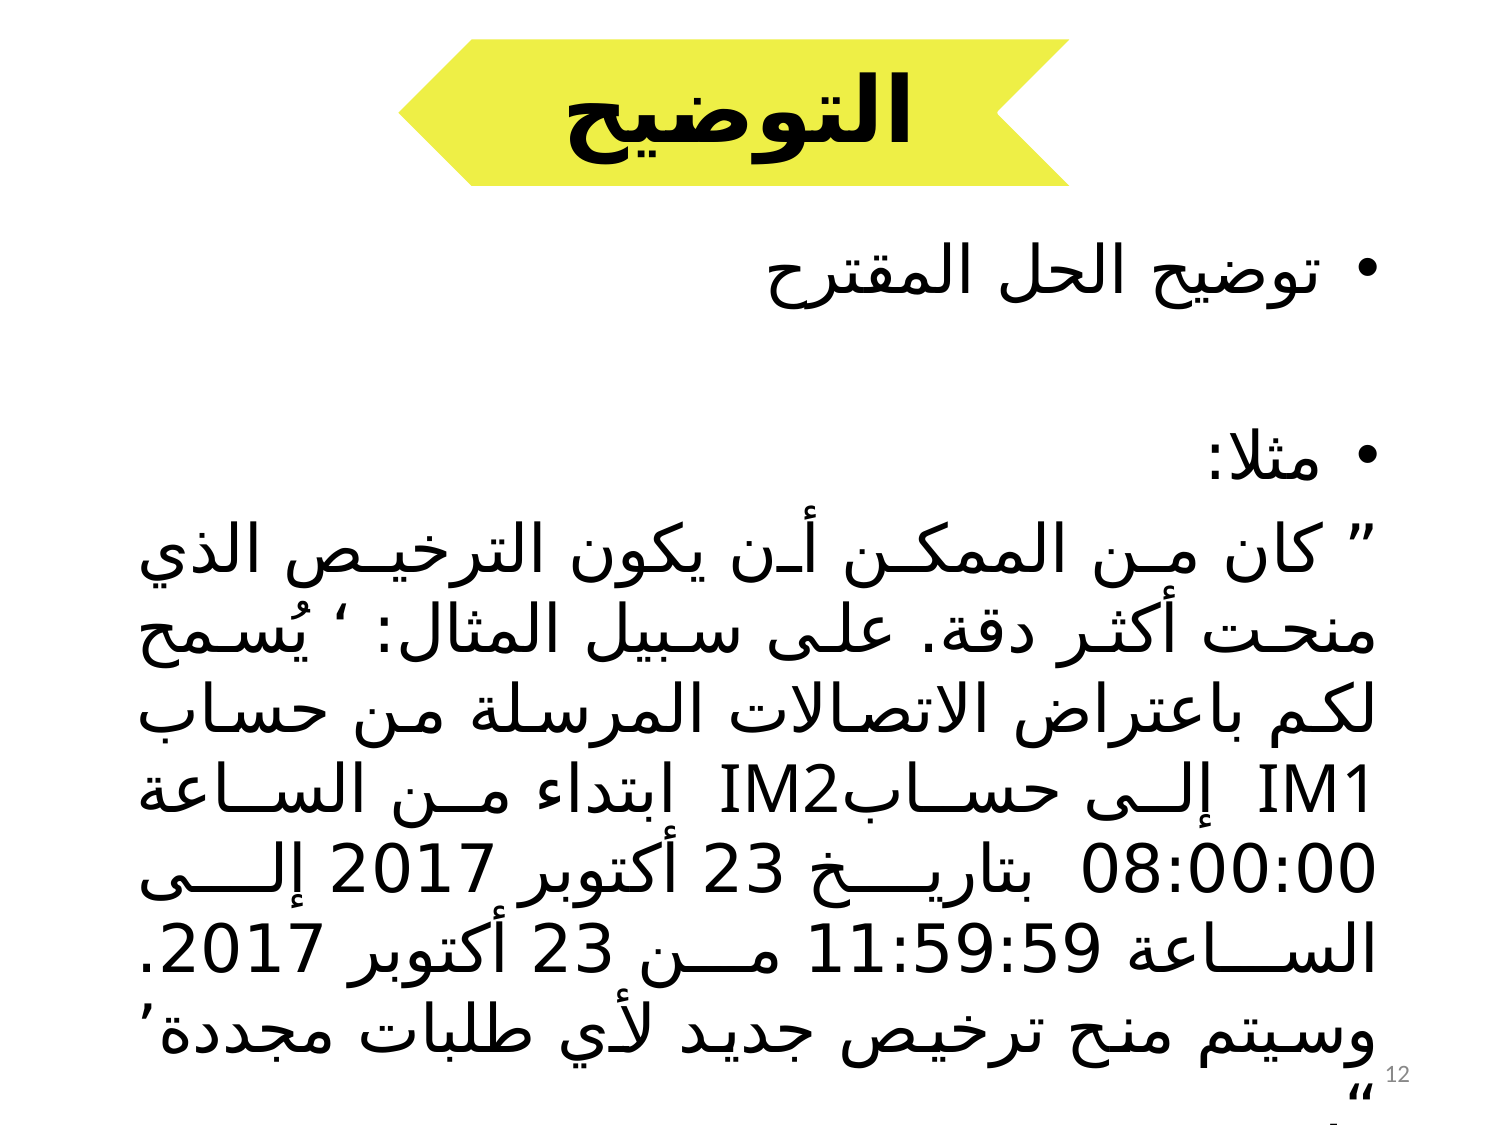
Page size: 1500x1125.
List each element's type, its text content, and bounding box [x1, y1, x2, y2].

text_box توضيح الحل المقترح مثلا: ” كان من الممكن أن يكون الترخيص الذي منحت أكثر دقة. على سبيل المثال: ‘ يُسمح لكم باعتراض الاتصالات المرسلة من حساب IM1 إلى حسابIM2 ابتداء من الساعة 08:00:00 بتاريخ 23 أكتوبر 2017 إلى الساعة 11:59:59 من 23 أكتوبر 2017. وسيتم منح ترخيص جديد لأي طلبات مجددة’ “. [122, 218, 1394, 1043]
slide_number 12 [1074, 1042, 1425, 1103]
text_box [395, 36, 1076, 189]
